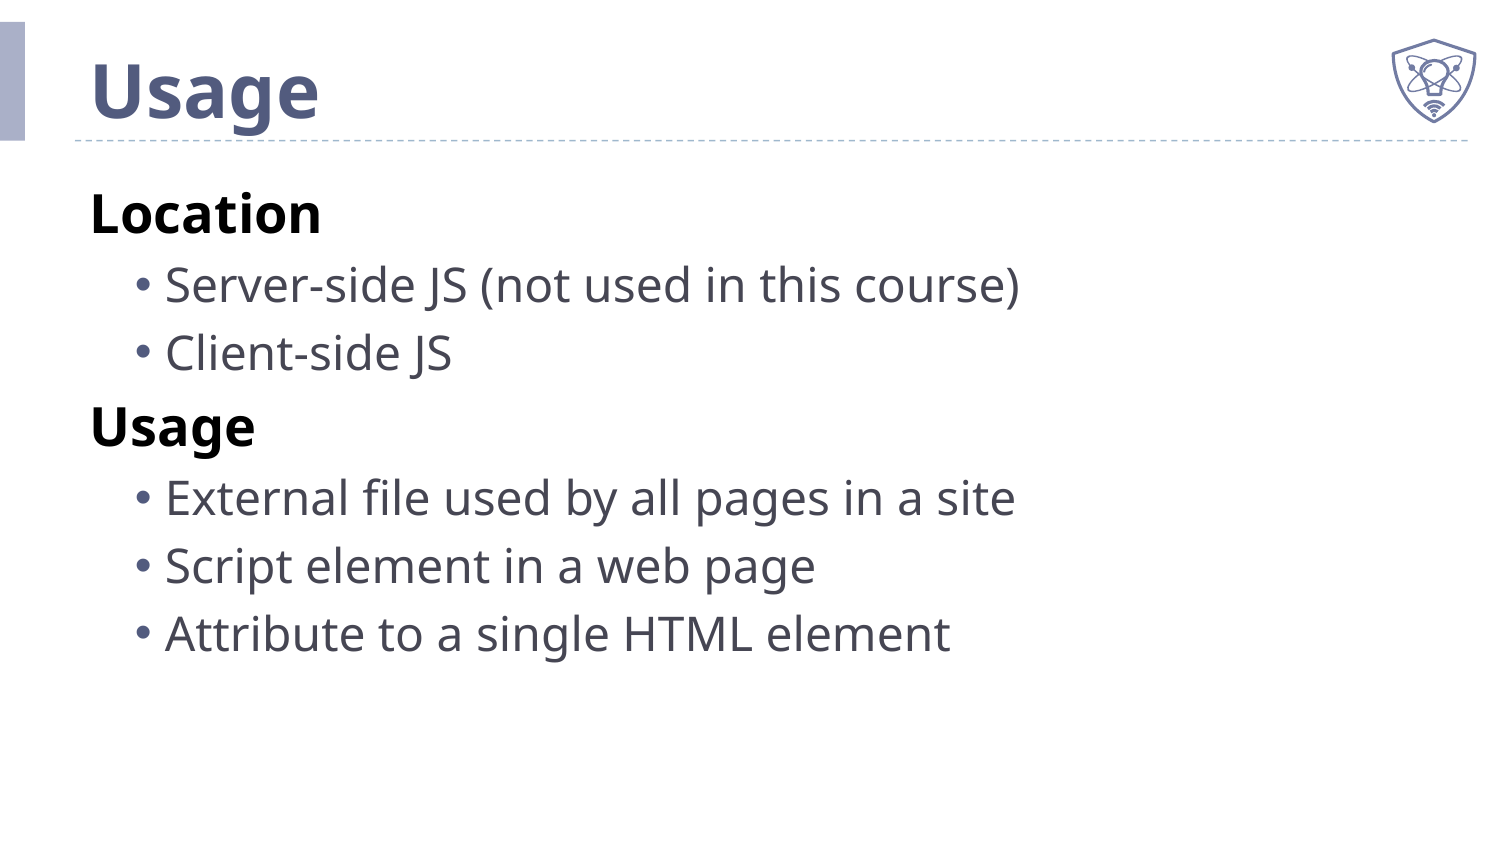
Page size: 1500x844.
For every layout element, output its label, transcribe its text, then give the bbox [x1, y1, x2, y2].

title Usage [75, 18, 1475, 141]
list Location Server-side JS (not used in this course) Client-side JS Usage External file used by all pages in a site Script element in a web page Attribute to a single HTML element [75, 171, 1475, 835]
